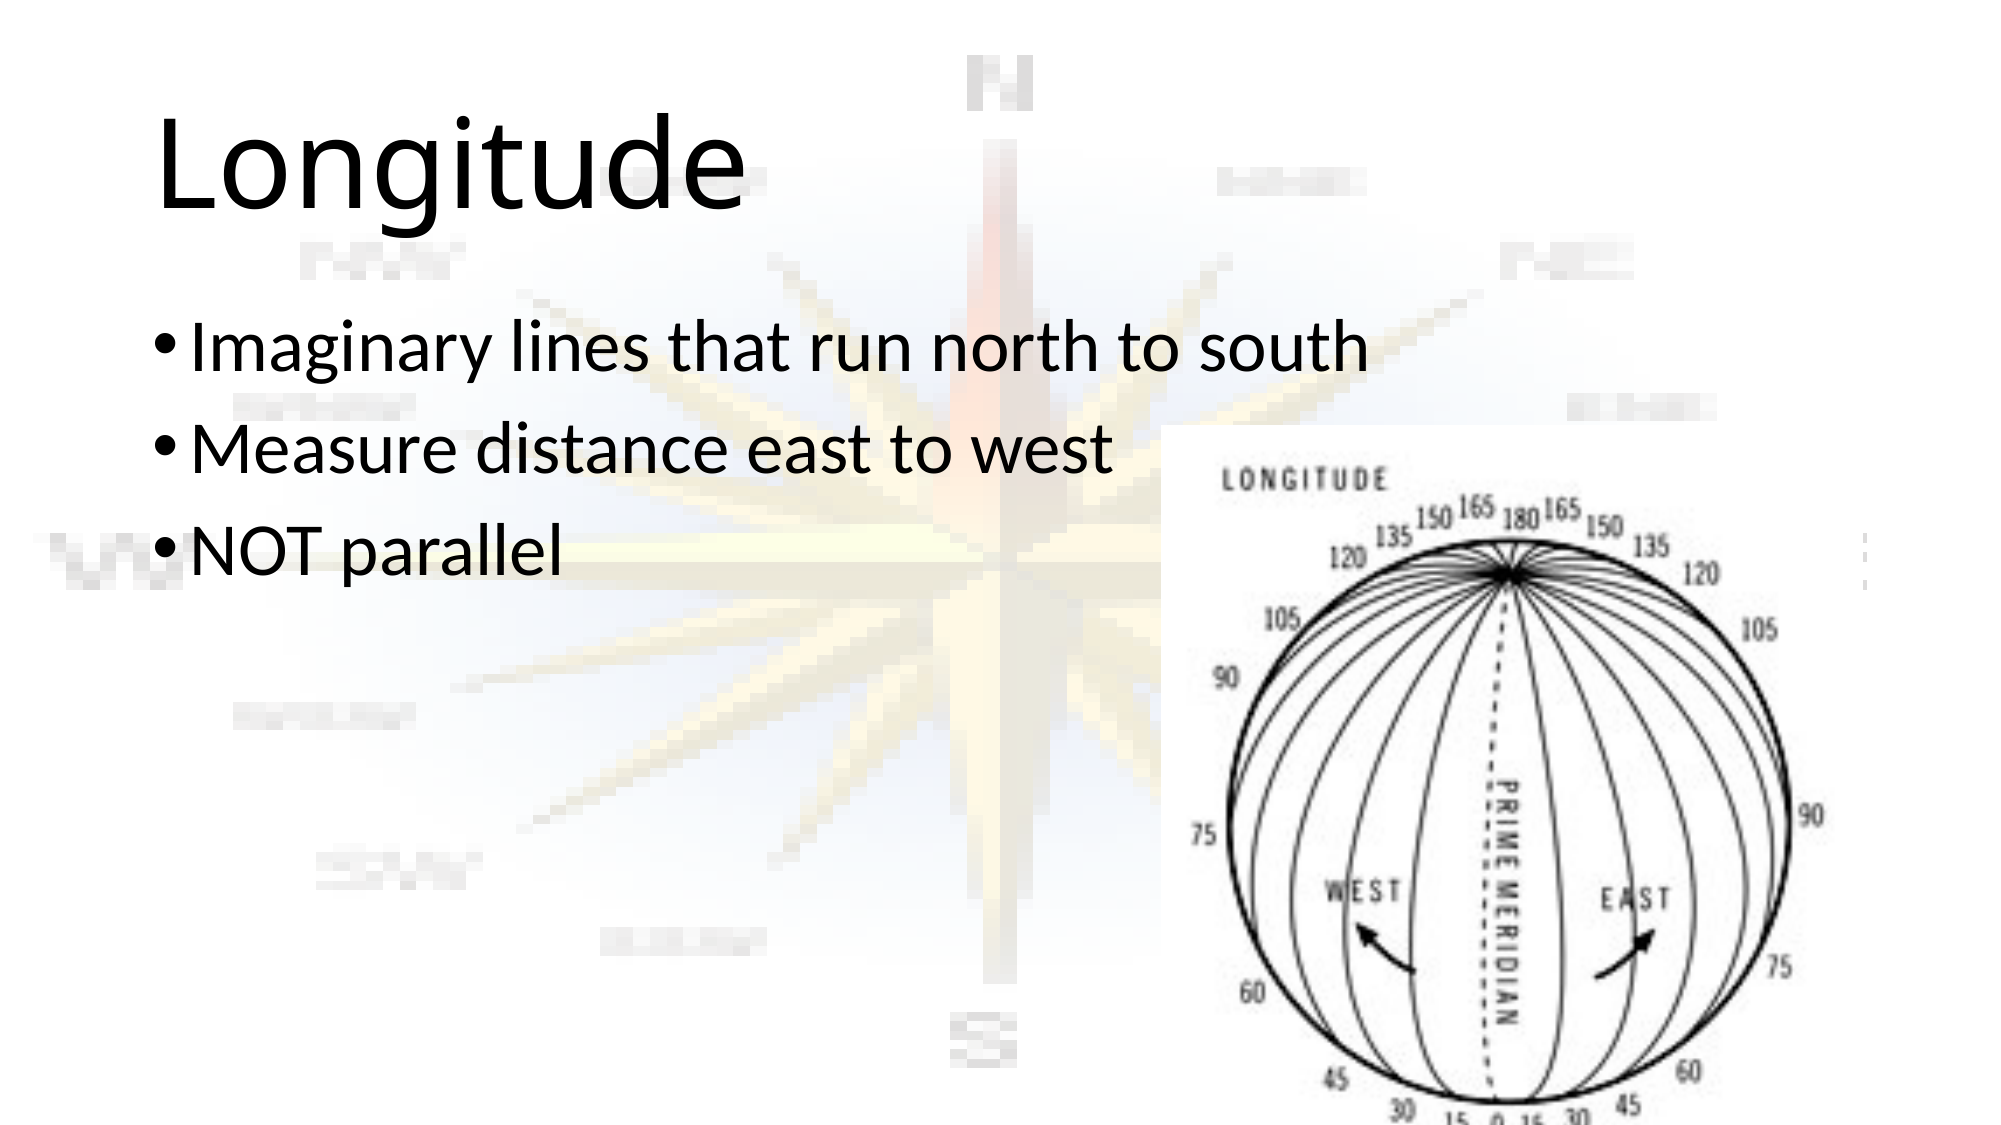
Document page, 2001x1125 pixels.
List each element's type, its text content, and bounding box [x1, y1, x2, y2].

title Longitude [137, 59, 1863, 278]
list Imaginary lines that run north to south Measure distance east to west NOT parallel [137, 299, 1863, 1125]
picture [1160, 425, 1863, 1125]
